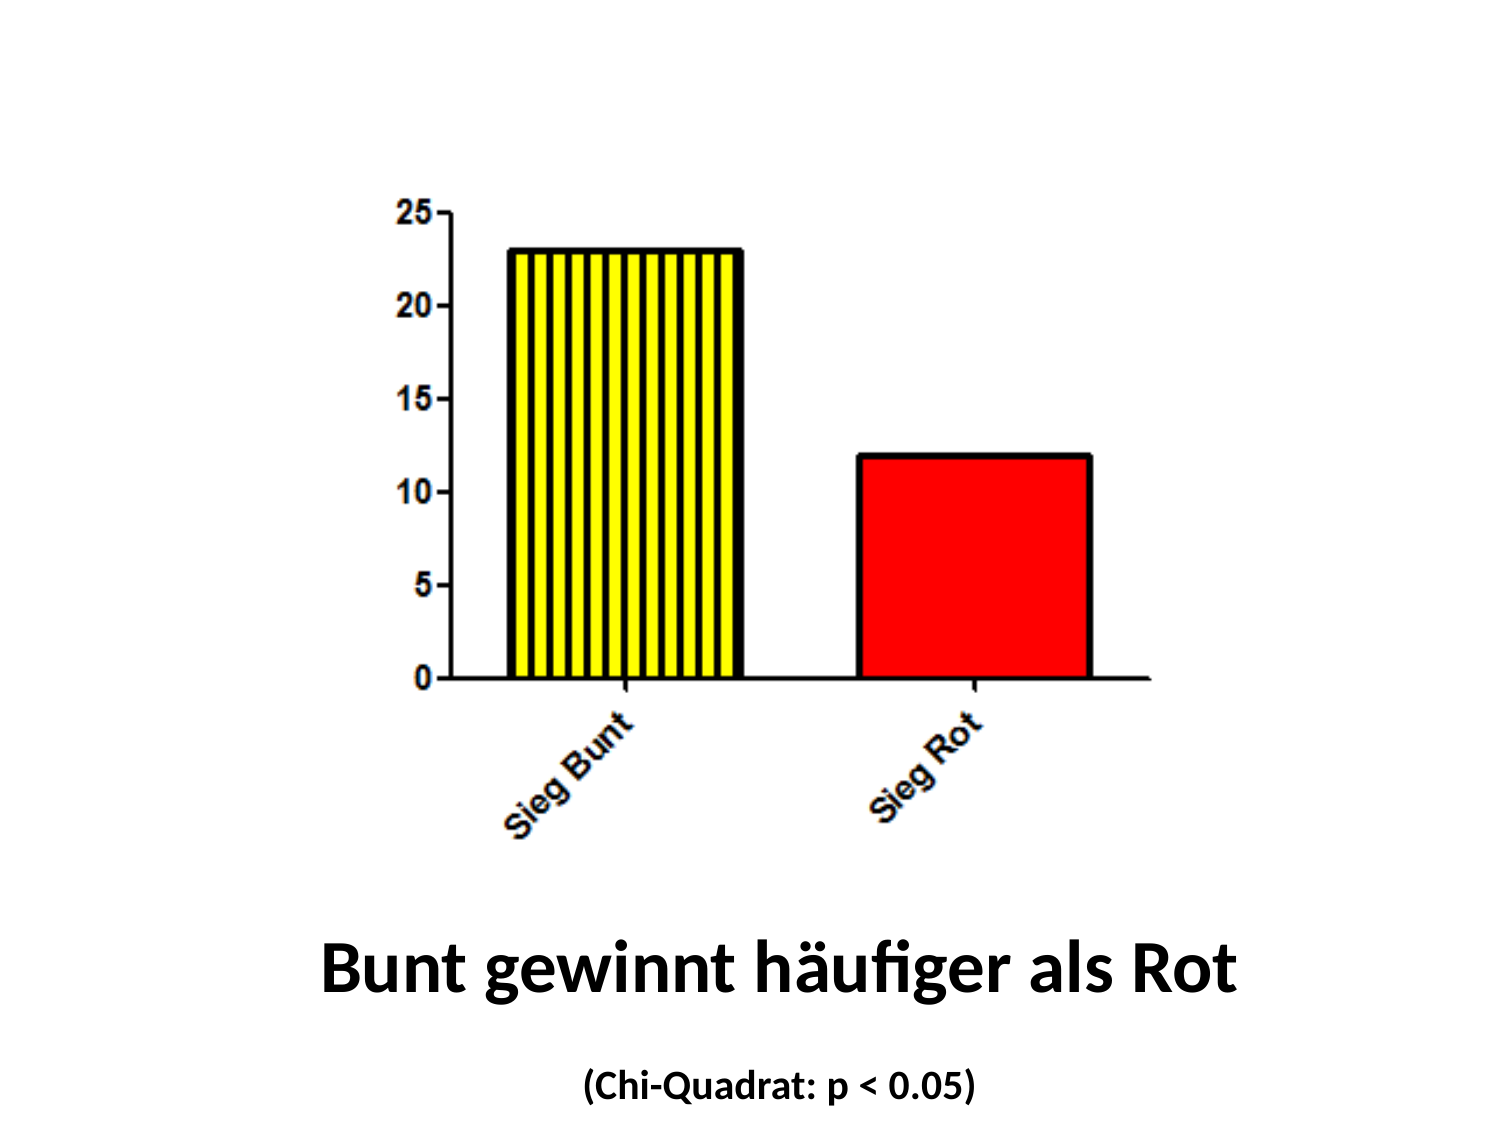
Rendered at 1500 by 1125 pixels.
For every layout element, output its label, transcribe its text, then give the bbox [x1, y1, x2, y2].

picture [312, 148, 1174, 870]
text_box Bunt gewinnt häufiger als Rot (Chi-Quadrat: p < 0.05) [88, 910, 1471, 1116]
